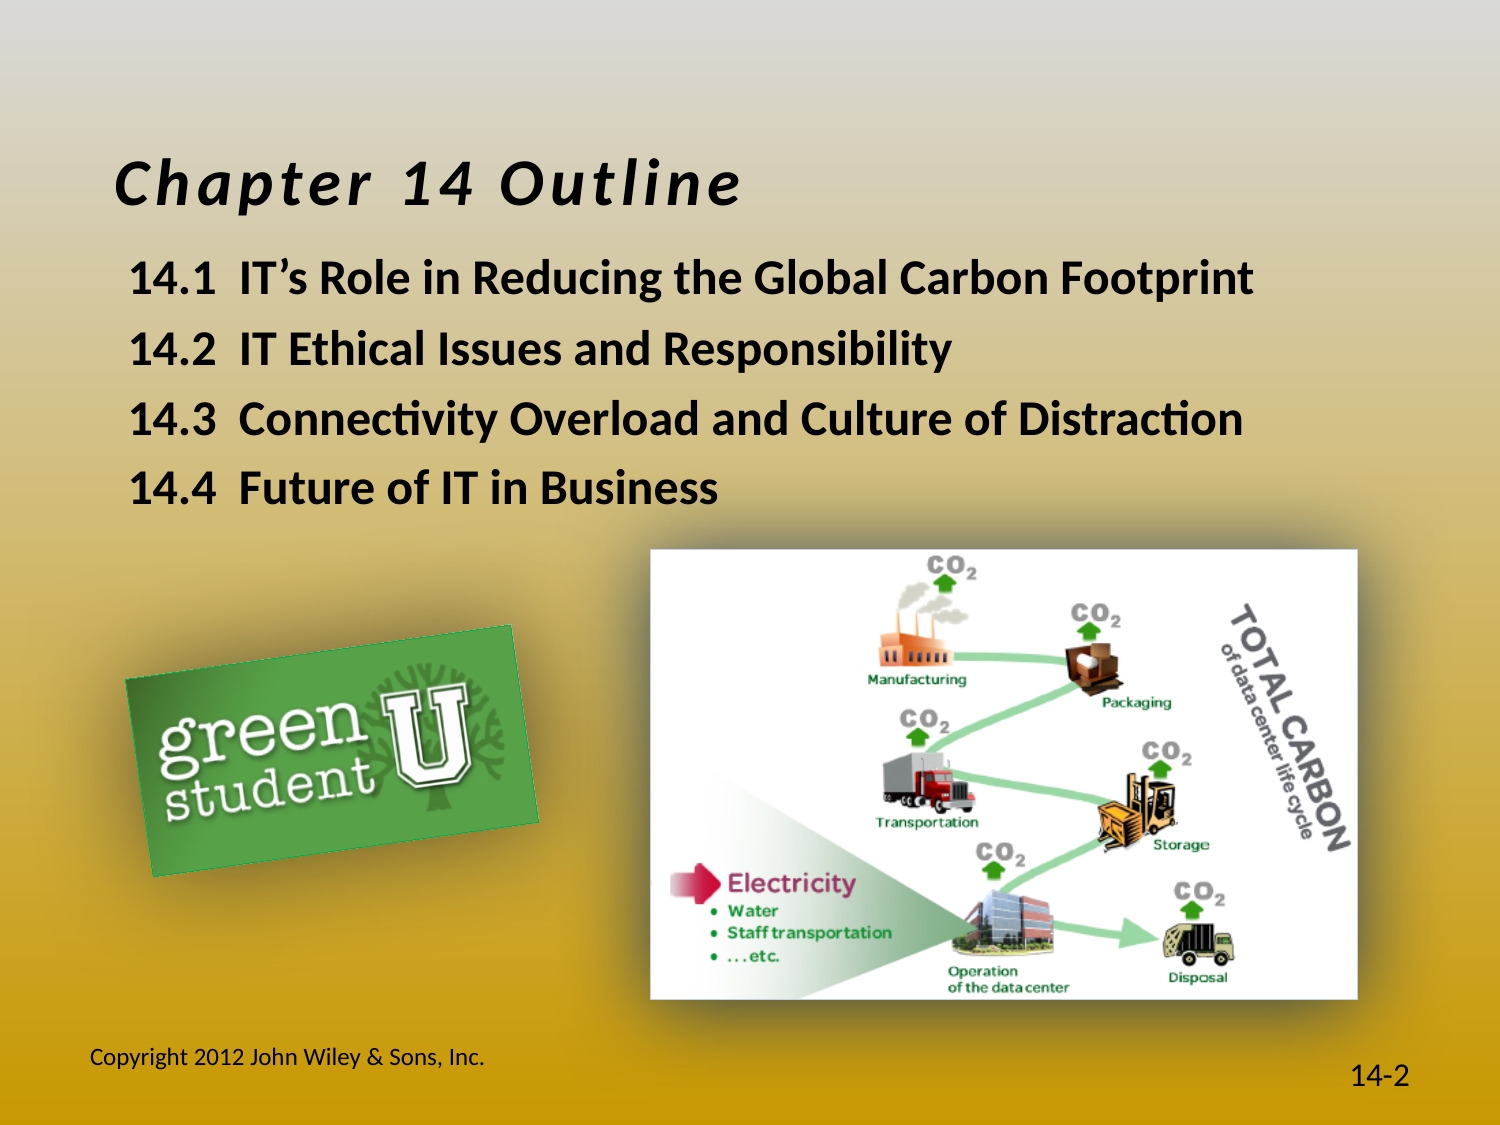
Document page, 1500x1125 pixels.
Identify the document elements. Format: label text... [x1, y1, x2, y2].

picture [126, 626, 538, 876]
picture [649, 549, 1358, 1001]
title Chapter 14 Outline [99, 107, 1425, 250]
list 14.1 IT’s Role in Reducing the Global Carbon Footprint 14.2 IT Ethical Issues and Responsibility 14.3 Connectivity Overload and Culture of Distraction 14.4 Future of IT in Business [112, 237, 1450, 1030]
footer Copyright 2012 John Wiley & Sons, Inc. [75, 1025, 550, 1085]
slide_number 14-2 [1074, 1042, 1425, 1103]
